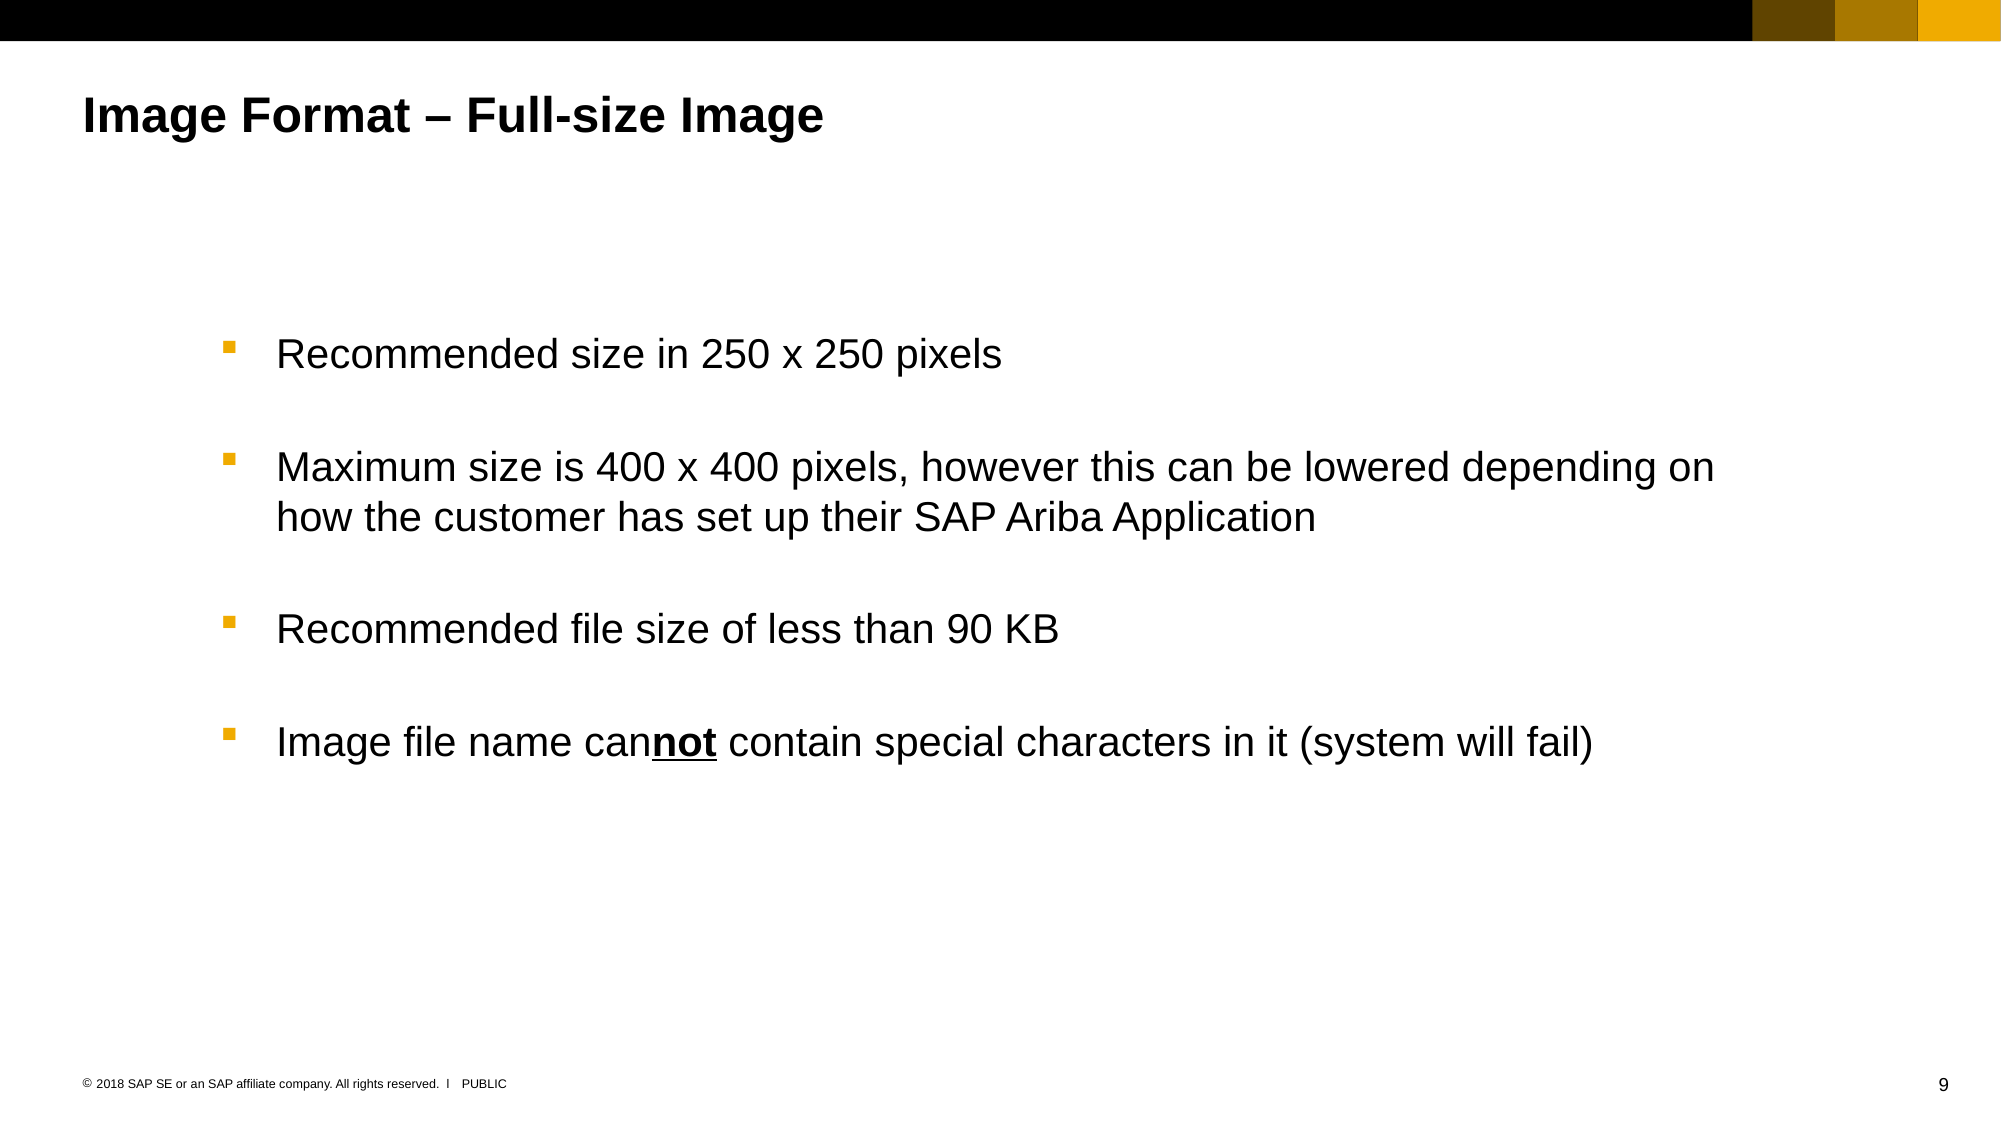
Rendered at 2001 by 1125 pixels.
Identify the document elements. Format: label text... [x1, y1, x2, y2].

text_box Recommended size in 250 x 250 pixels Maximum size is 400 x 400 pixels, however this can be lowered depending on how the customer has set up their SAP Ariba Application Recommended file size of less than 90 KB Image file name cannot contain special characters in it (system will fail) [219, 327, 1796, 868]
title Image Format – Full-size Image [82, 82, 1918, 144]
